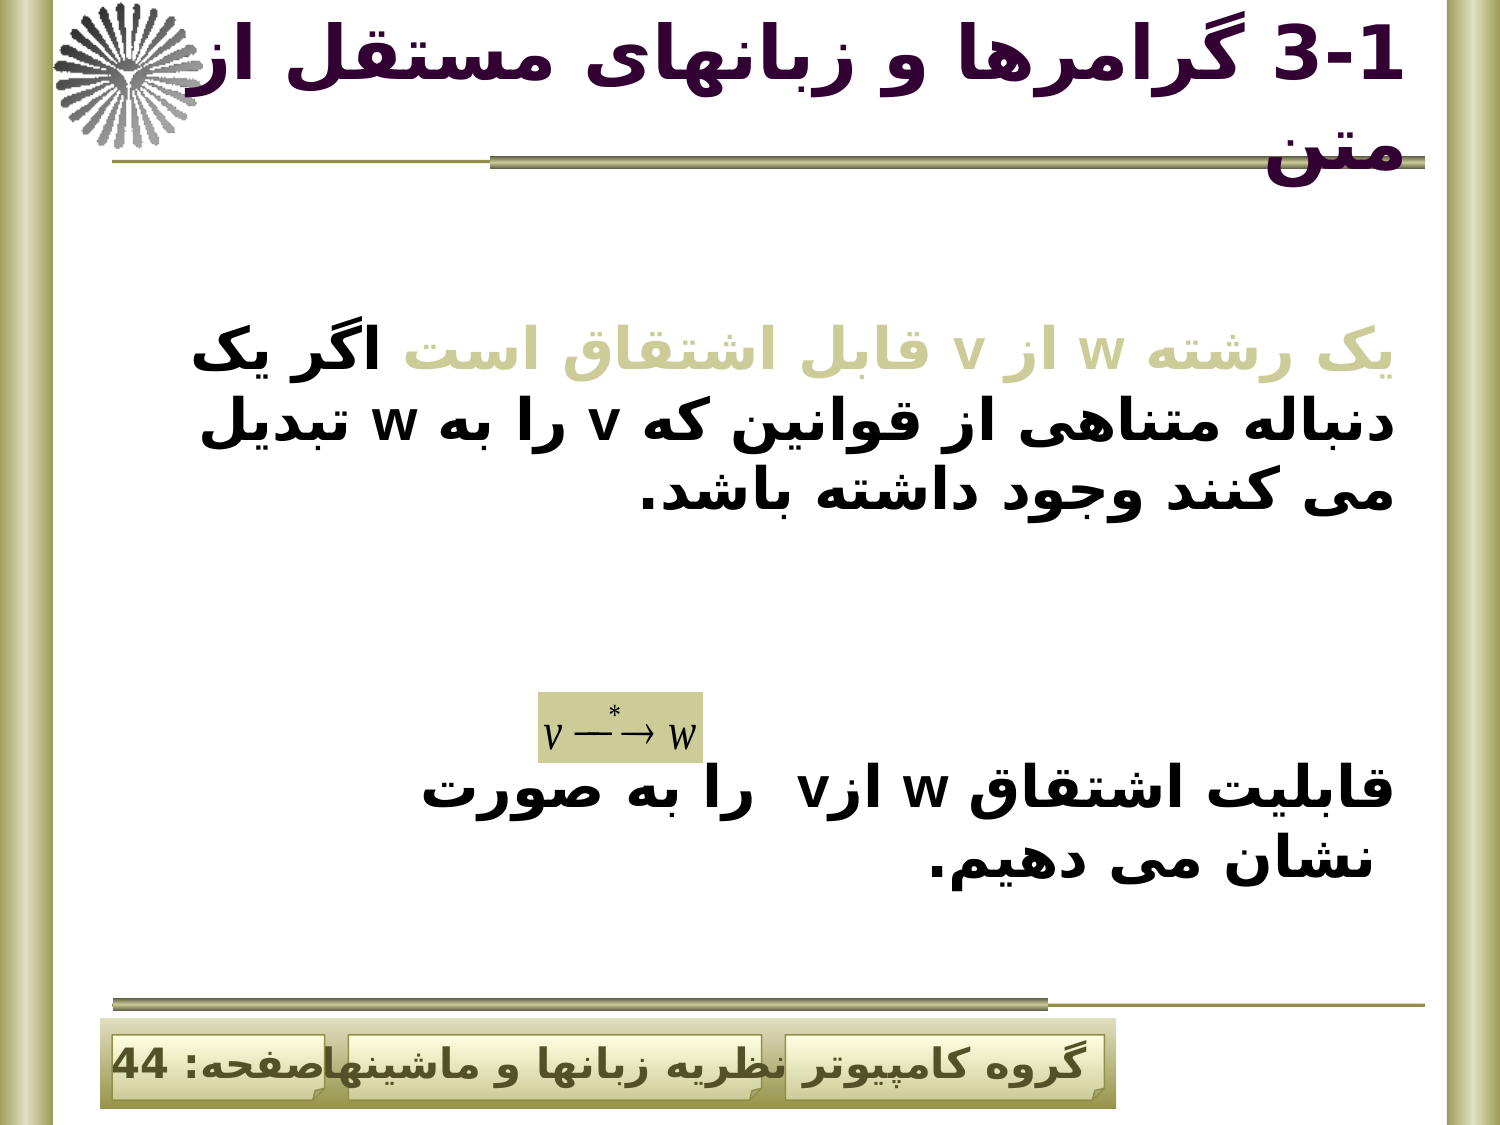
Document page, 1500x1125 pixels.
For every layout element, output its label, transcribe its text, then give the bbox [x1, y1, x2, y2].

title 3-1 گرامرها و زبانهای مستقل از متن [147, 42, 1423, 147]
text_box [76, 303, 1412, 776]
